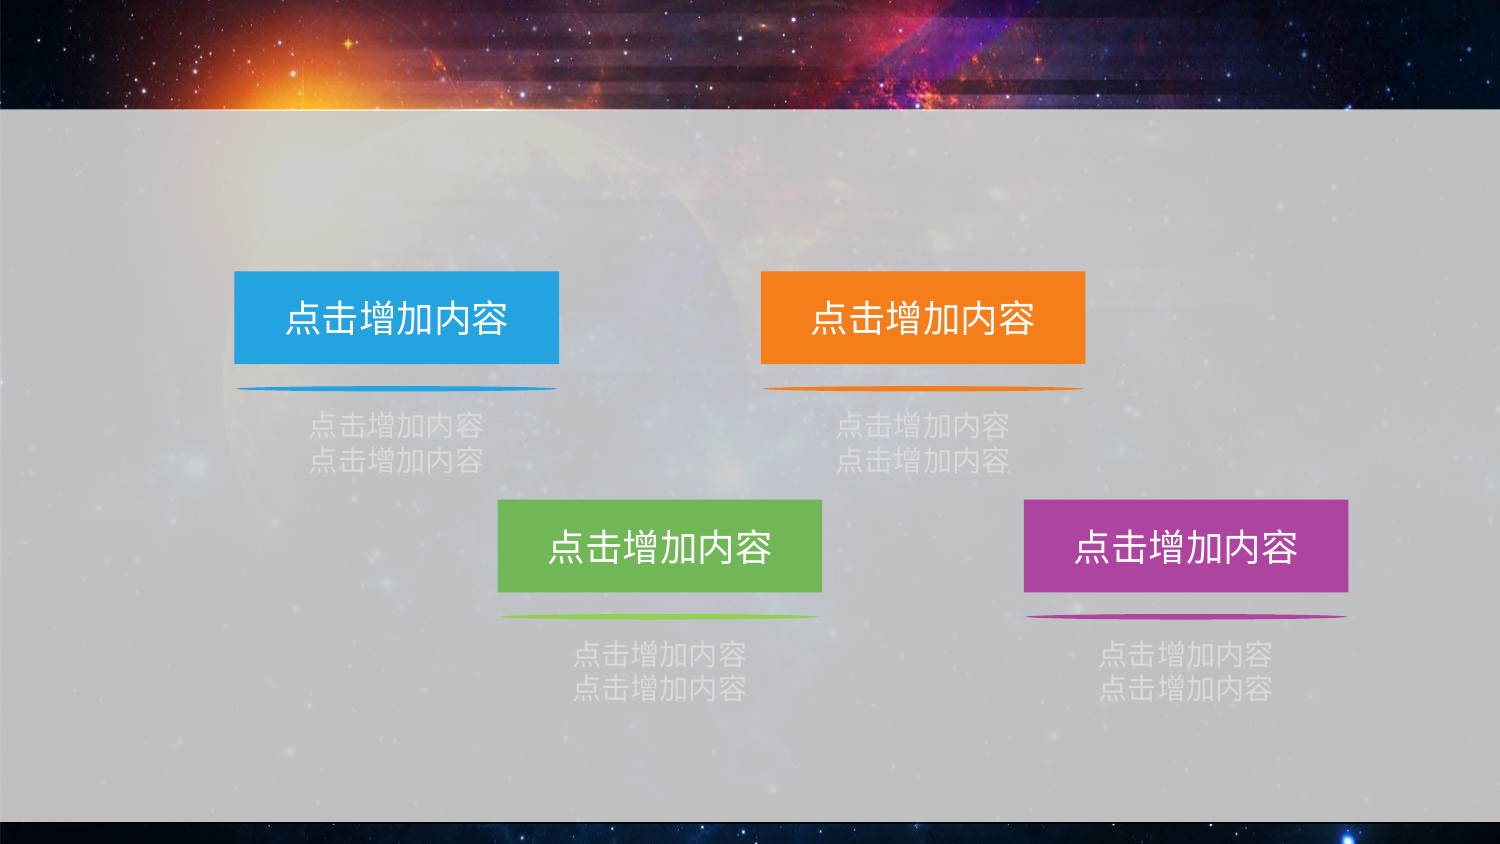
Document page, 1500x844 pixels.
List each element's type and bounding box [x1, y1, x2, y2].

text_box [755, 271, 1091, 509]
picture [0, 0, 1500, 109]
text_box [492, 499, 828, 737]
picture [0, 822, 1500, 844]
text_box [1018, 499, 1354, 737]
text_box [229, 271, 564, 509]
